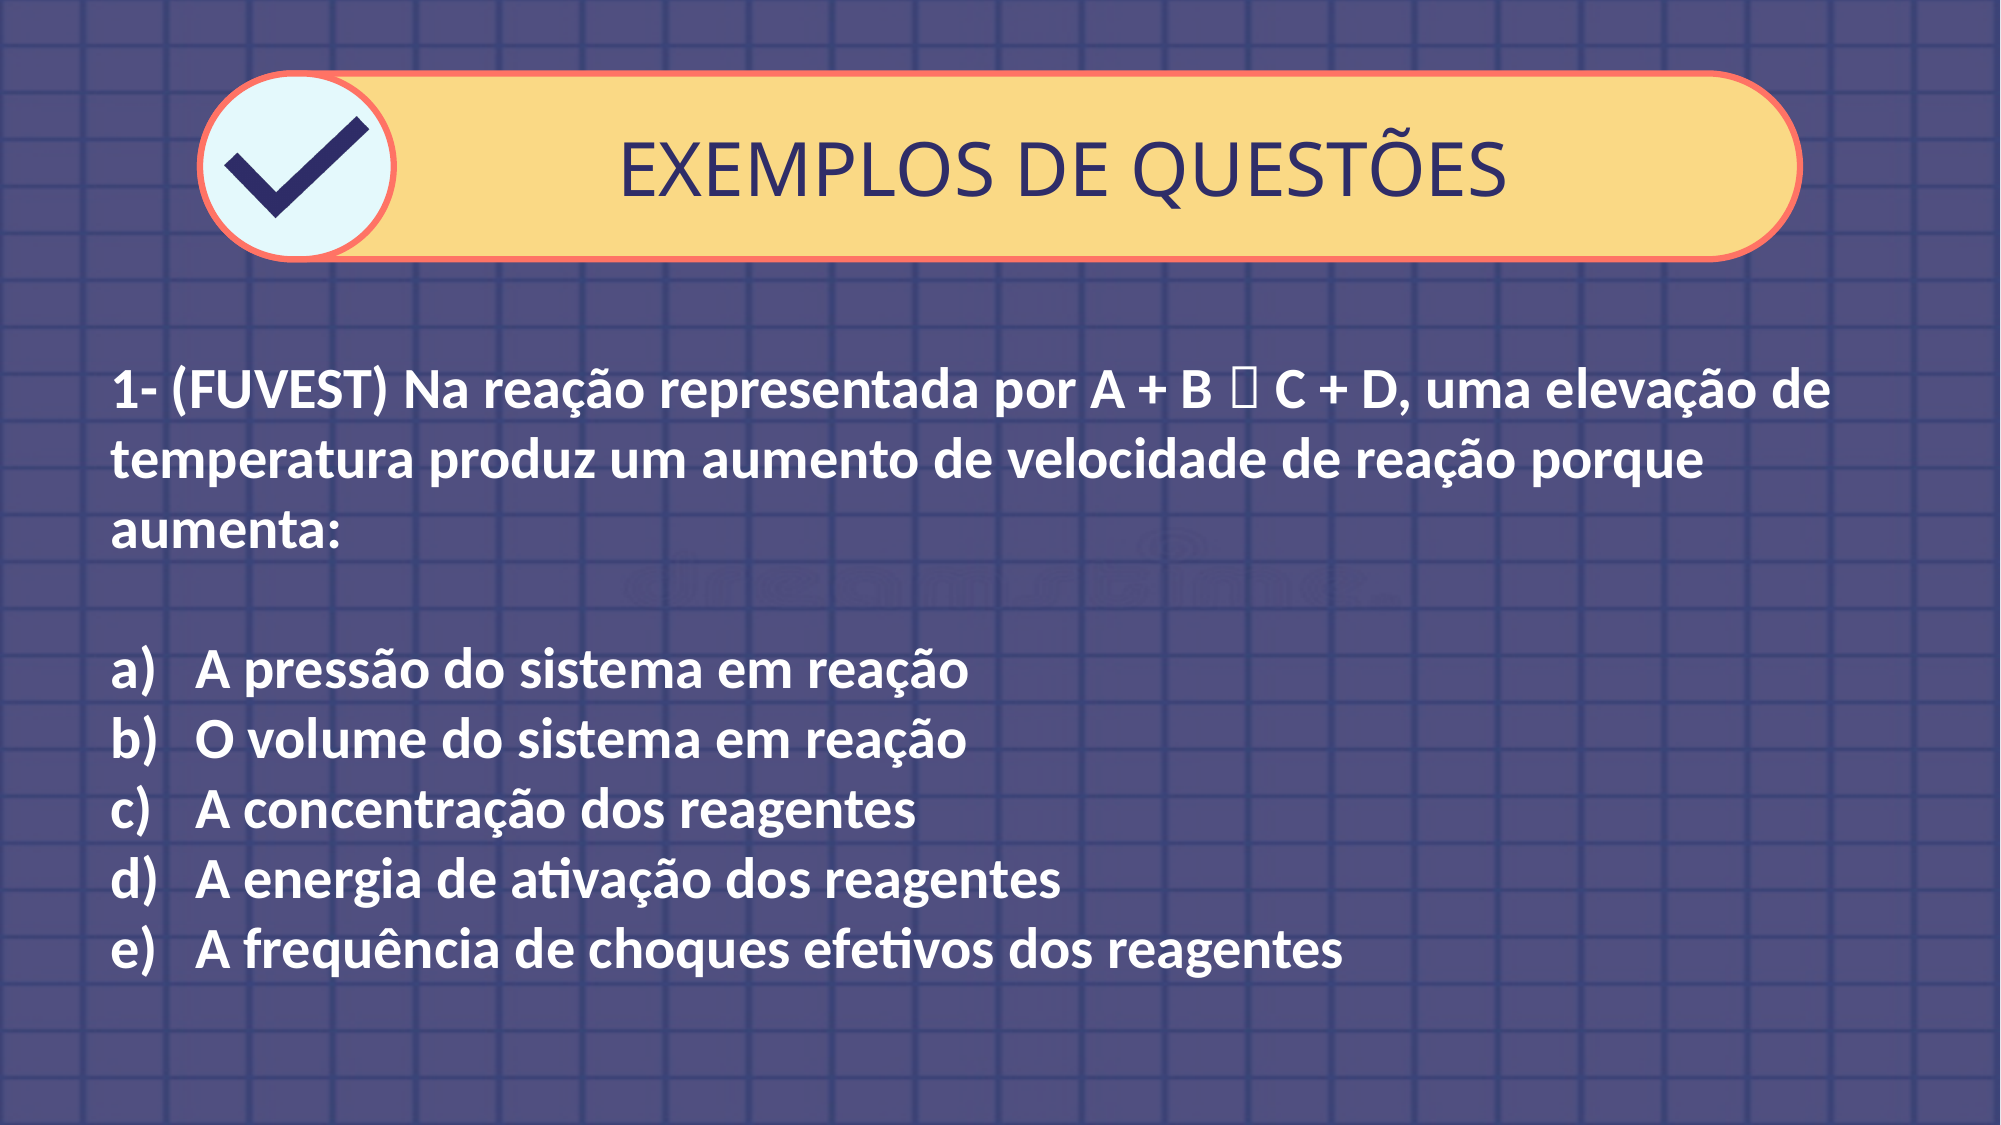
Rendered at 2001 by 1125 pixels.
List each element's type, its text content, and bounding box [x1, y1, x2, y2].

text_box EXEMPLOS DE QUESTÕES [309, 72, 1802, 261]
text_box [237, 242, 357, 261]
text_box [236, 72, 357, 91]
text_box 1- (FUVEST) Na reação representada por A + B  C + D, uma elevação de temperatura produz um aumento de velocidade de reação porque aumenta: A pressão do sistema em reação O volume do sistema em reação A concentração dos reagentes A energia de ativação dos reagentes A frequência de choques efetivos dos reagentes [95, 342, 1888, 988]
text_box [372, 105, 395, 228]
picture [0, 0, 2001, 1125]
text_box [198, 105, 221, 227]
